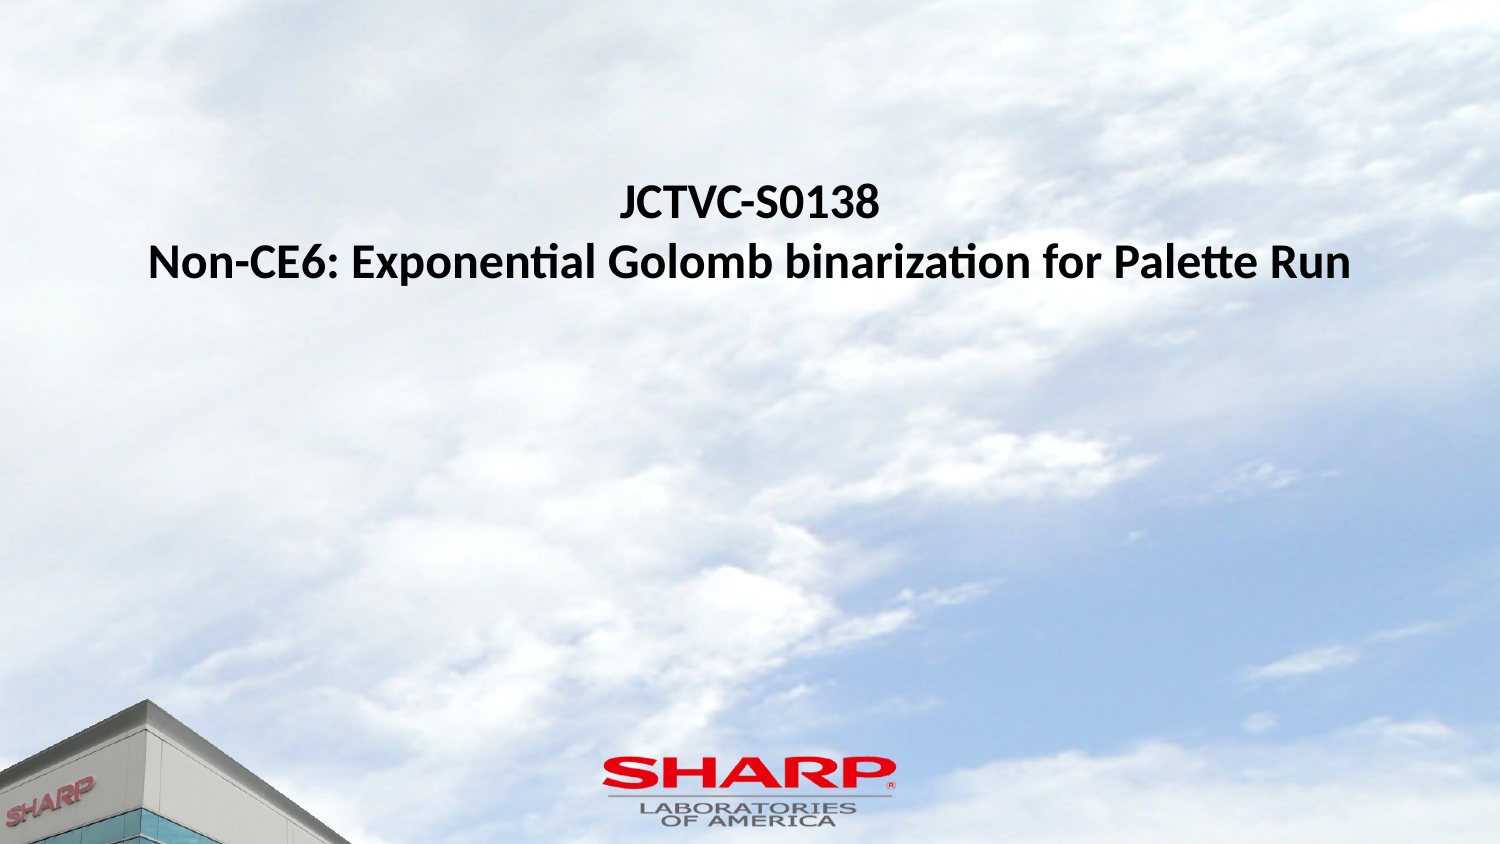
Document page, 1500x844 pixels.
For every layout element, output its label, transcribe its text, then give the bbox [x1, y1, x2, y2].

picture [0, 0, 1500, 844]
title JCTVC-S0138 Non-CE6: Exponential Golomb binarization for Palette Run [72, 138, 1428, 320]
